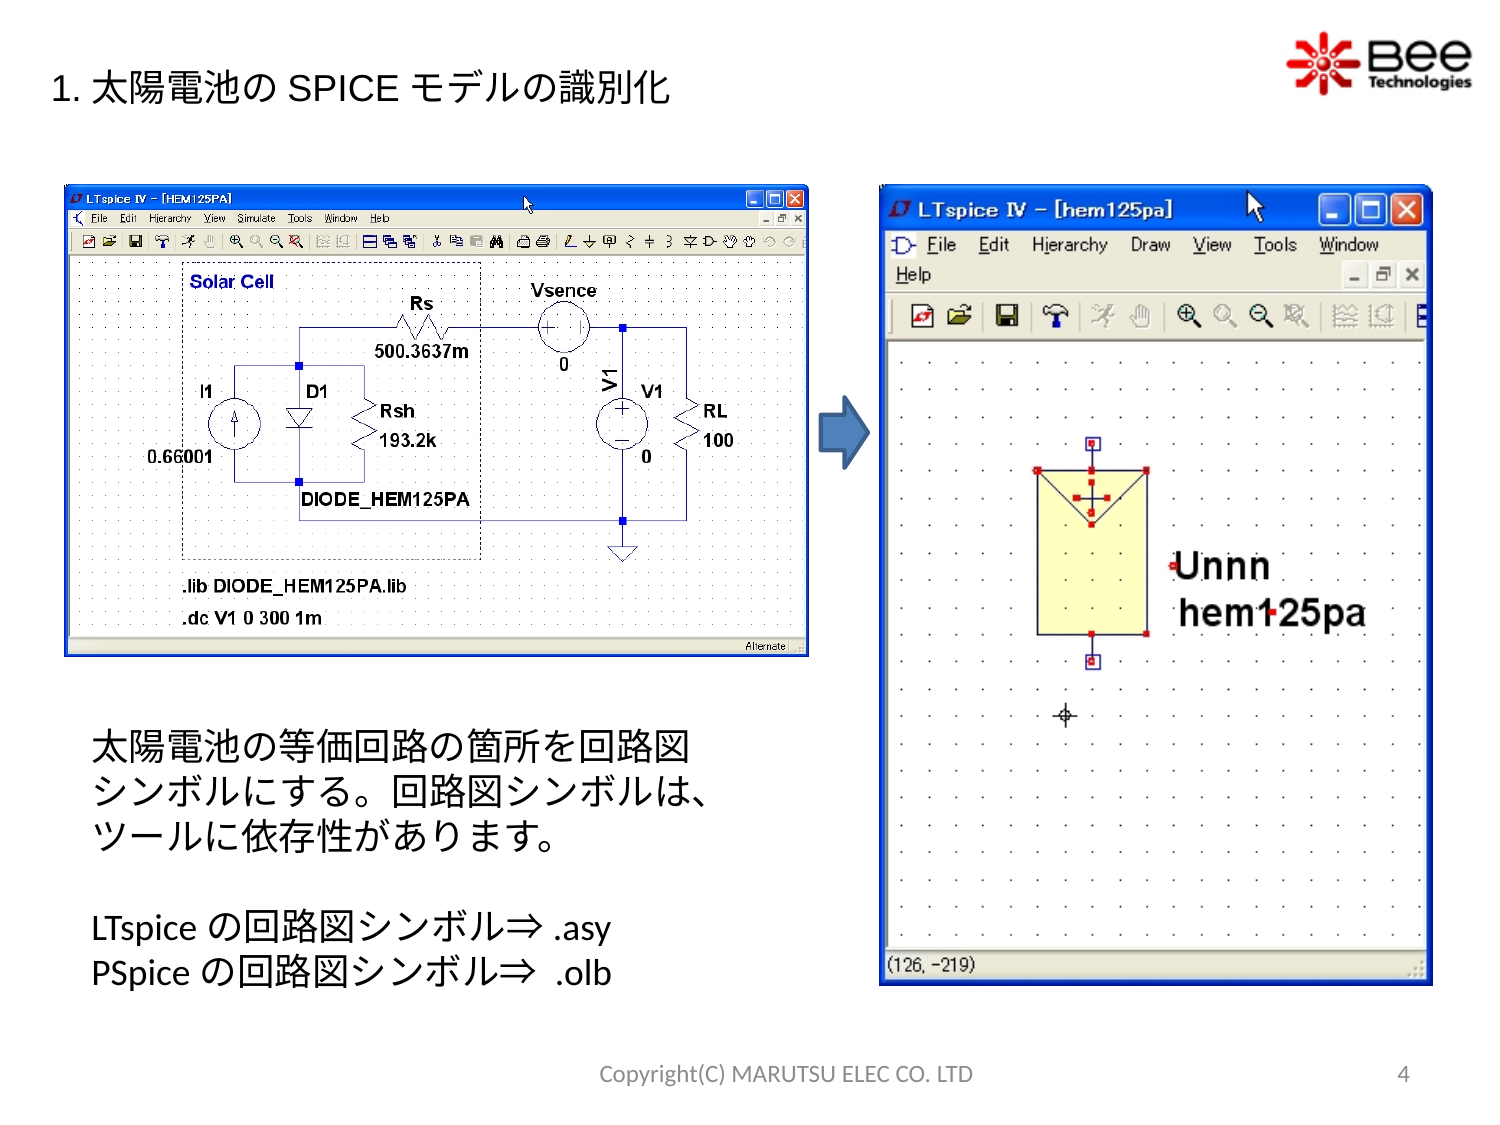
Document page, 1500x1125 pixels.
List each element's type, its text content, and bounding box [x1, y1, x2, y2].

footer Copyright(C) MARUTSU ELEC CO. LTD [363, 1042, 1211, 1103]
picture [64, 184, 809, 658]
slide_number 4 [1211, 1042, 1425, 1103]
picture [879, 184, 1434, 987]
picture [1280, 23, 1477, 105]
text_box 1.太陽電池のSPICEモデルの識別化 [36, 56, 687, 117]
text_box 太陽電池の等価回路の箇所を回路図シンボルにする。回路図シンボルは、 ツールに依存性があります。 LTspiceの回路図シンボル⇒.asy PSpiceの回路図シンボル⇒ .olb [76, 715, 727, 1001]
text_box [818, 395, 870, 470]
